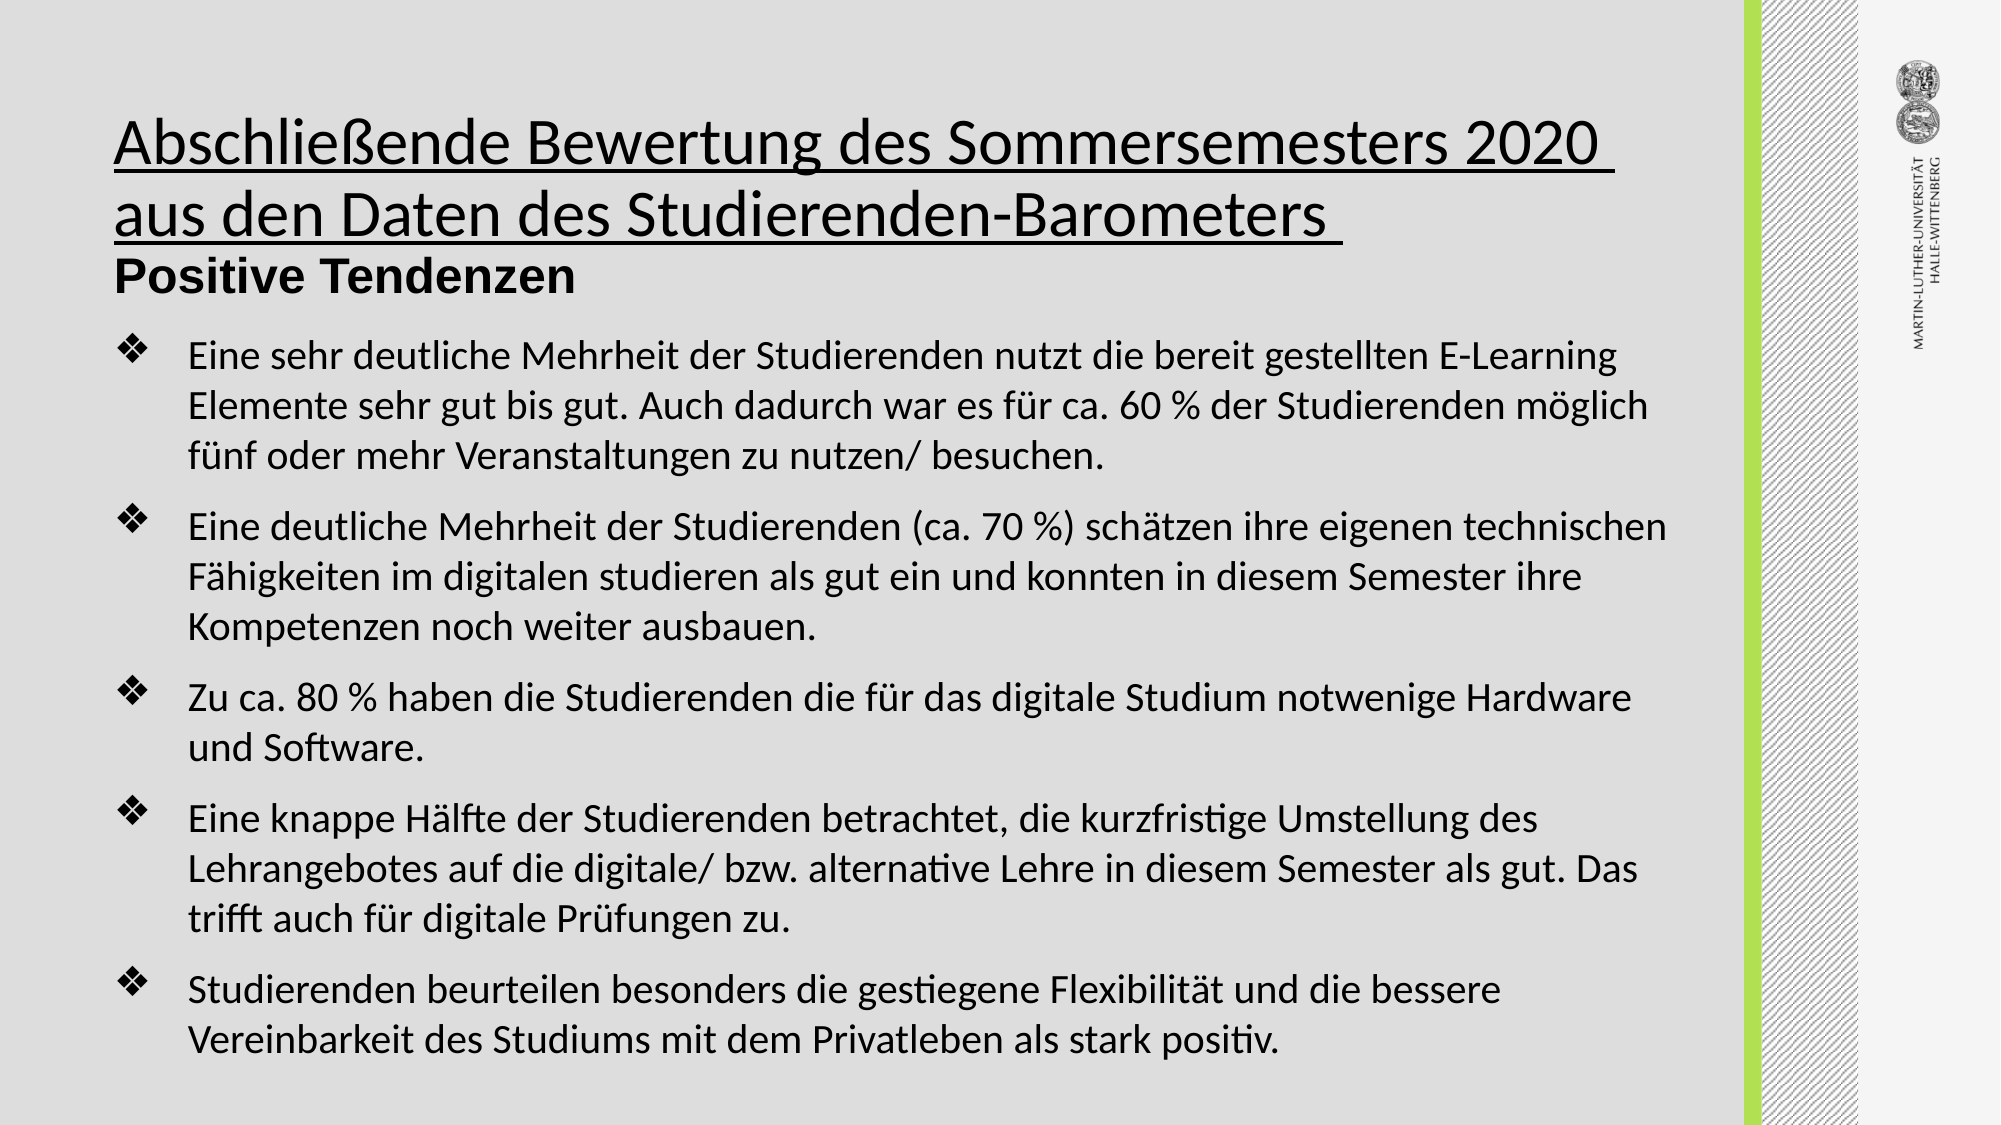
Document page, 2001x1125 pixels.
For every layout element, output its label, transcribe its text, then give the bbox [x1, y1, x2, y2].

picture [1897, 61, 1939, 349]
list Eine sehr deutliche Mehrheit der Studierenden nutzt die bereit gestellten E-Learning Elemente sehr gut bis gut. Auch dadurch war es für ca. 60 % der Studierenden möglich fünf oder mehr Veranstaltungen zu nutzen/ besuchen. Eine deutliche Mehrheit der Studierenden (ca. 70 %) schätzen ihre eigenen technischen Fähigkeiten im digitalen studieren als gut ein und konnten in diesem Semester ihre Kompetenzen noch weiter ausbauen. Zu ca. 80 % haben die Studierenden die für das digitale Studium notwenige Hardware und Software. Eine knappe Hälfte der Studierenden betrachtet, die kurzfristige Umstellung des Lehrangebotes auf die digitale/ bzw. alternative Lehre in diesem Semester als gut. Das trifft auch für digitale Prüfungen zu. Studierenden beurteilen besonders die gestiegene Flexibilität und die bessere Vereinbarkeit des Studiums mit dem Privatleben als stark positiv. [113, 327, 1709, 1125]
title Abschließende Bewertung des Sommersemesters 2020 aus den Daten des Studierenden-Barometers Positive Tendenzen [113, 52, 1709, 306]
picture [1762, 0, 1859, 1125]
